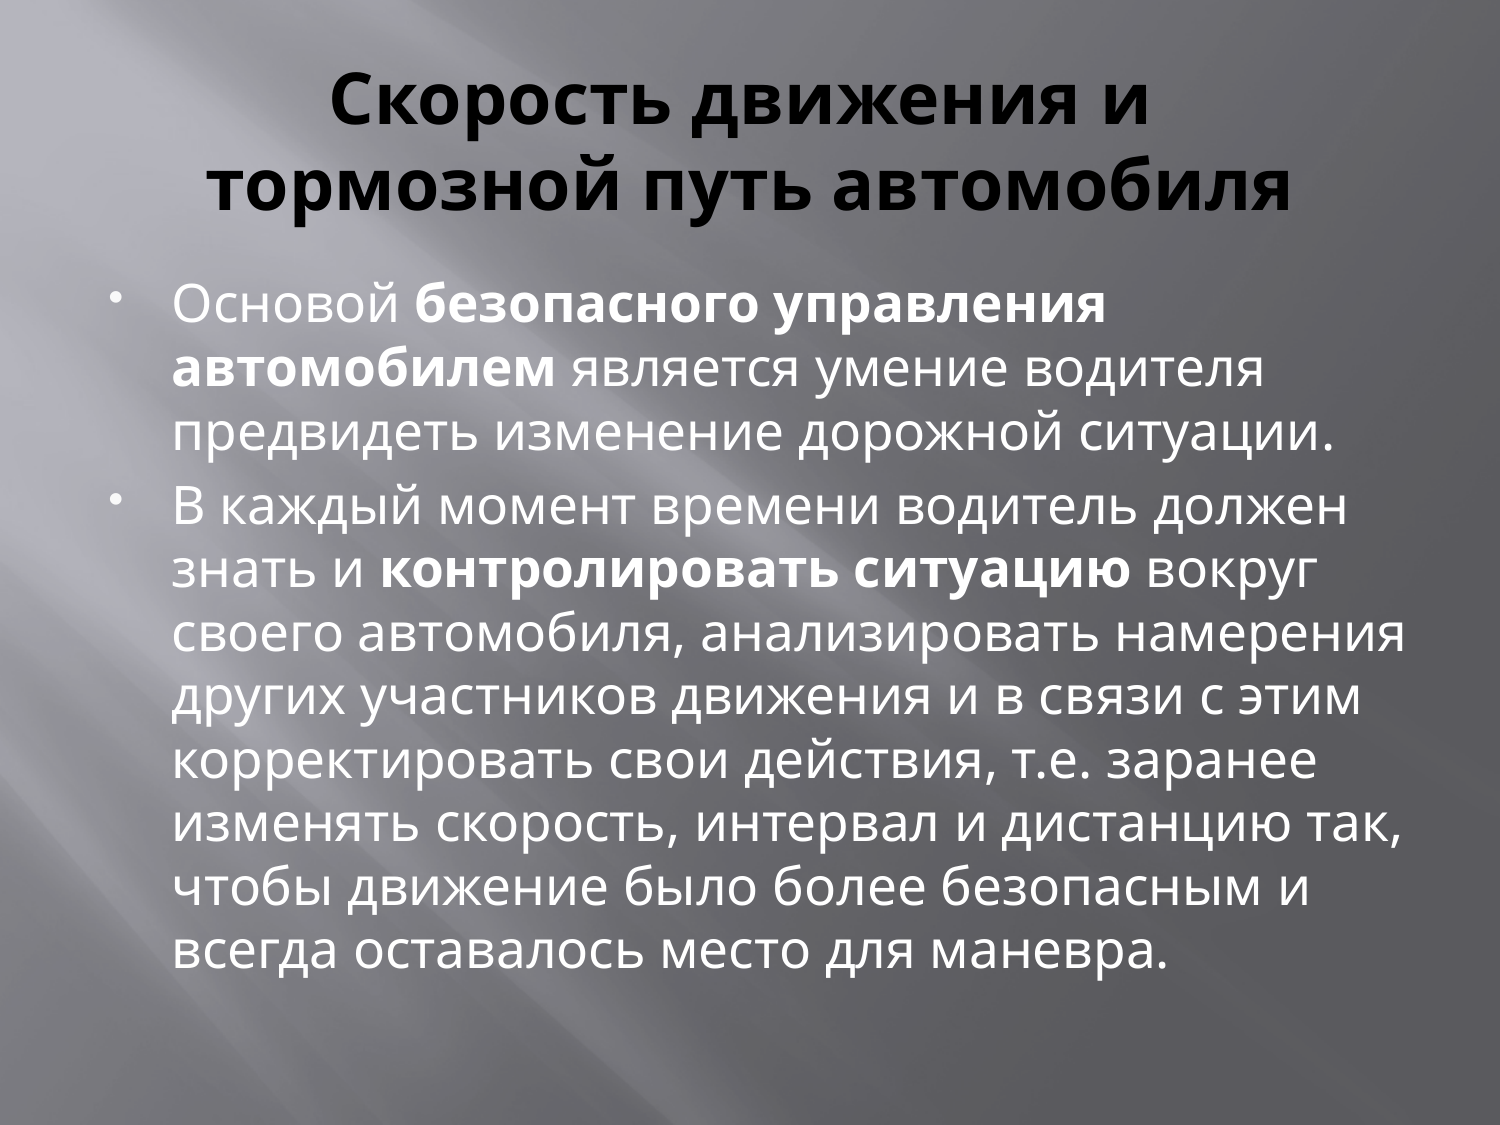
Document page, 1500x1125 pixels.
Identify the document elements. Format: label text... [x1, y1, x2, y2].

list Основой безопасного управления автомобилем является умение водителя предвидеть изменение дорожной ситуации. В каждый момент времени водитель должен знать и контролировать ситуацию вокруг своего автомобиля, анализировать намерения других участников движения и в связи с этим корректировать свои действия, т.е. заранее изменять скорость, интервал и дистанцию так, чтобы движение было более безопасным и всегда оставалось место для маневра. [75, 262, 1425, 1035]
title Скорость движения и тормозной путь автомобиля [75, 45, 1425, 233]
